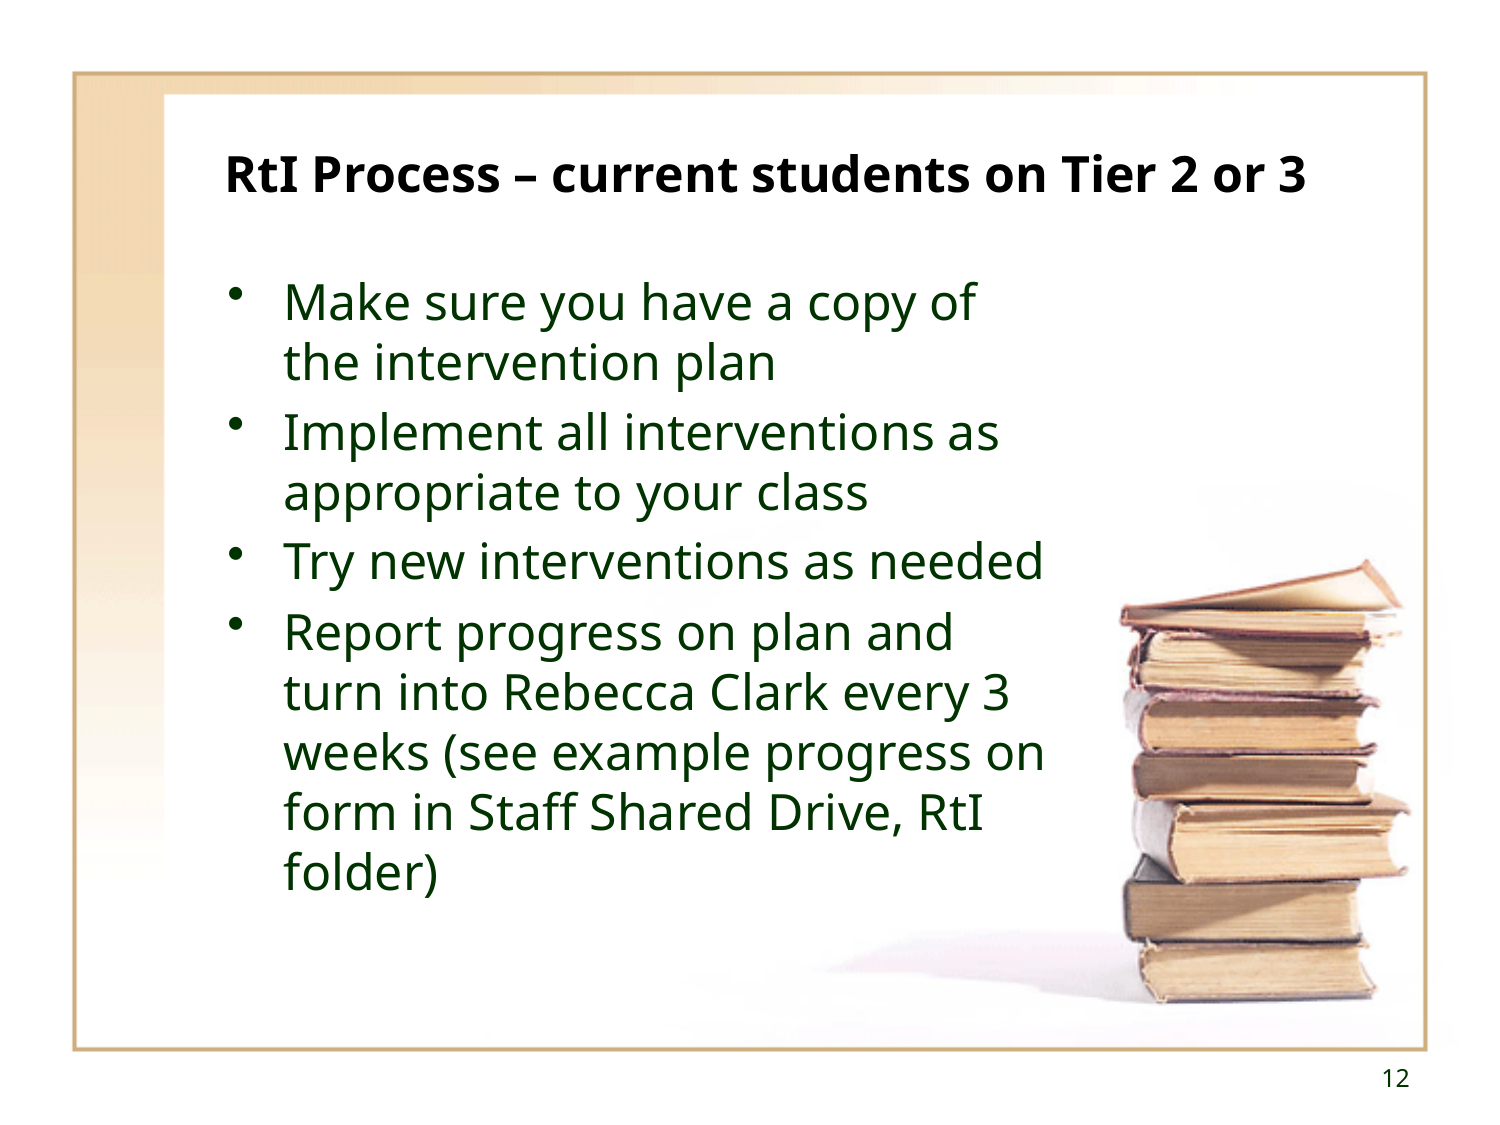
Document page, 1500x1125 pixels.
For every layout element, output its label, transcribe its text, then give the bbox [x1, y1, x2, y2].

slide_number 12 [1074, 1054, 1426, 1109]
list Make sure you have a copy of the intervention plan Implement all interventions as appropriate to your class Try new interventions as needed Report progress on plan and turn into Rebecca Clark every 3 weeks (see example progress on form in Staff Shared Drive, RtI folder) [212, 262, 1076, 1043]
picture [0, 0, 1500, 1125]
title RtI Process – current students on Tier 2 or 3 [209, 112, 1373, 233]
